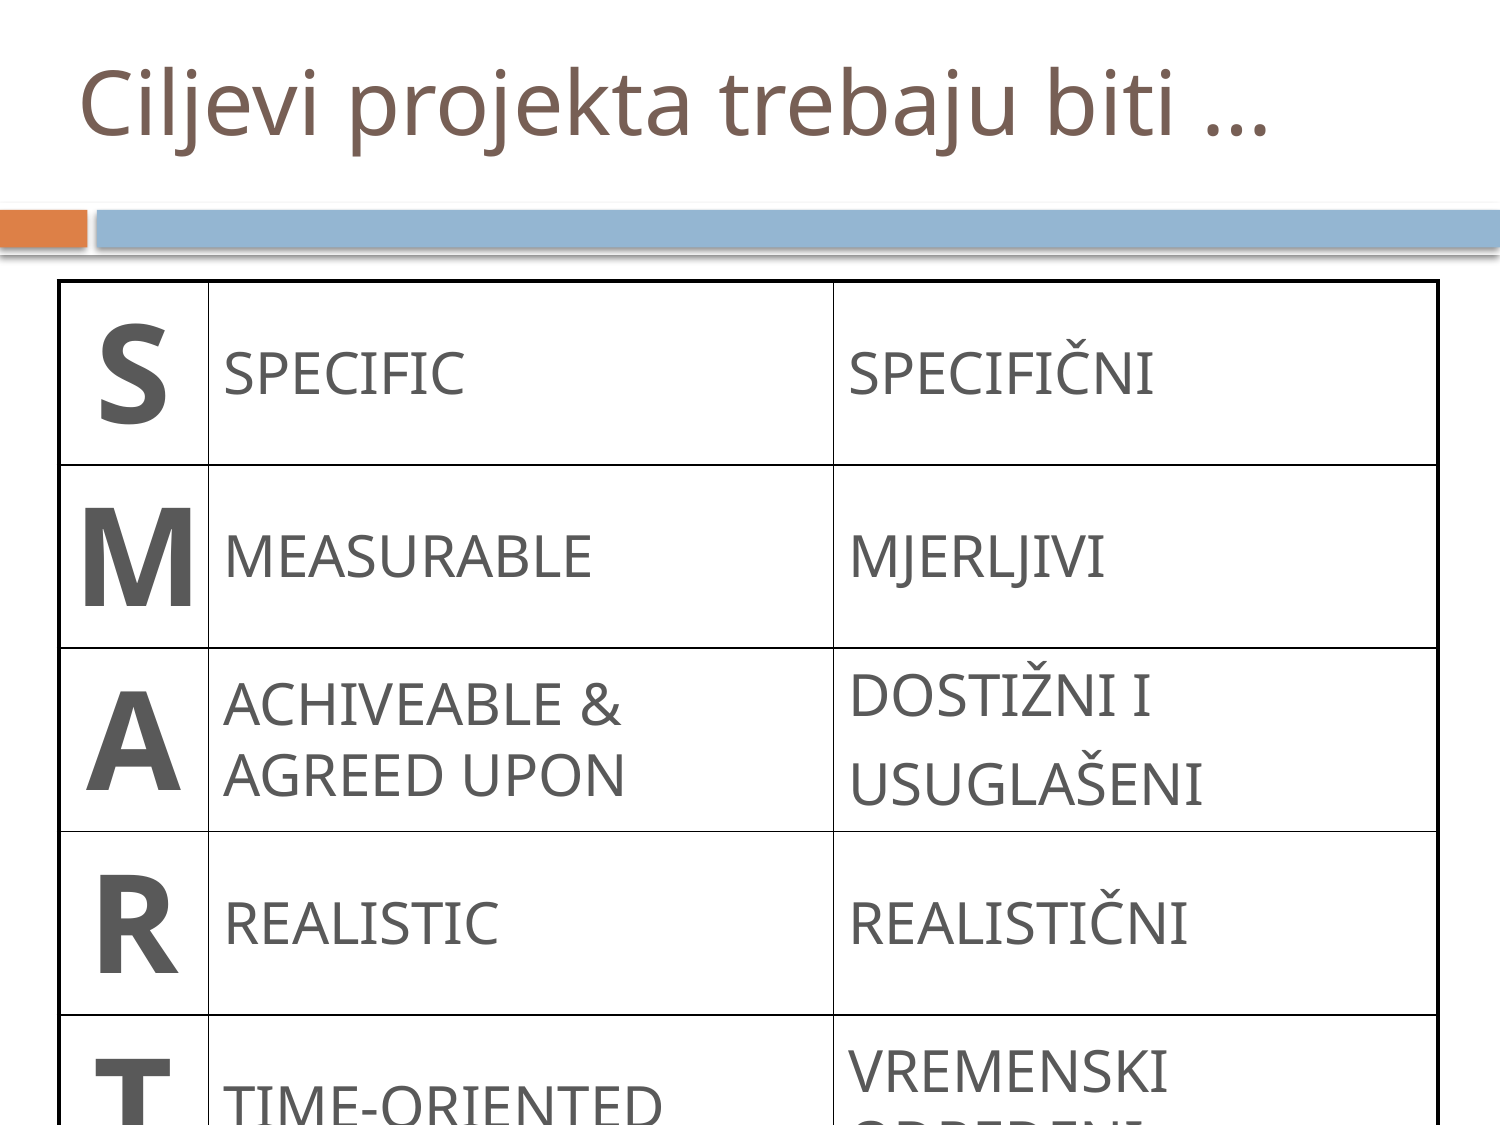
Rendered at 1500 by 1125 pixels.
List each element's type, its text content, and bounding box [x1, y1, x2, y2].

table_cell M [61, 466, 208, 647]
table_cell ACHIVEABLE & AGREED UPON [209, 649, 833, 831]
table_cell A [61, 649, 208, 831]
table_cell DOSTIŽNI I USUGLAŠENI [834, 649, 1436, 831]
table_cell T [61, 1016, 208, 1125]
table_header S [61, 283, 208, 464]
table_header SPECIFIC [209, 283, 833, 464]
table_header SPECIFIČNI [834, 283, 1436, 464]
table_cell REALISTIČNI [834, 832, 1436, 1014]
table_cell R [61, 832, 208, 1014]
table_cell TIME-ORIENTED [209, 1016, 833, 1125]
table_cell REALISTIC [209, 832, 833, 1014]
table_cell MEASURABLE [209, 466, 833, 647]
table_cell MJERLJIVI [834, 466, 1436, 647]
table_cell VREMENSKI ODREĐENI [834, 1016, 1436, 1125]
title Ciljevi projekta trebaju biti … [62, 37, 1438, 161]
